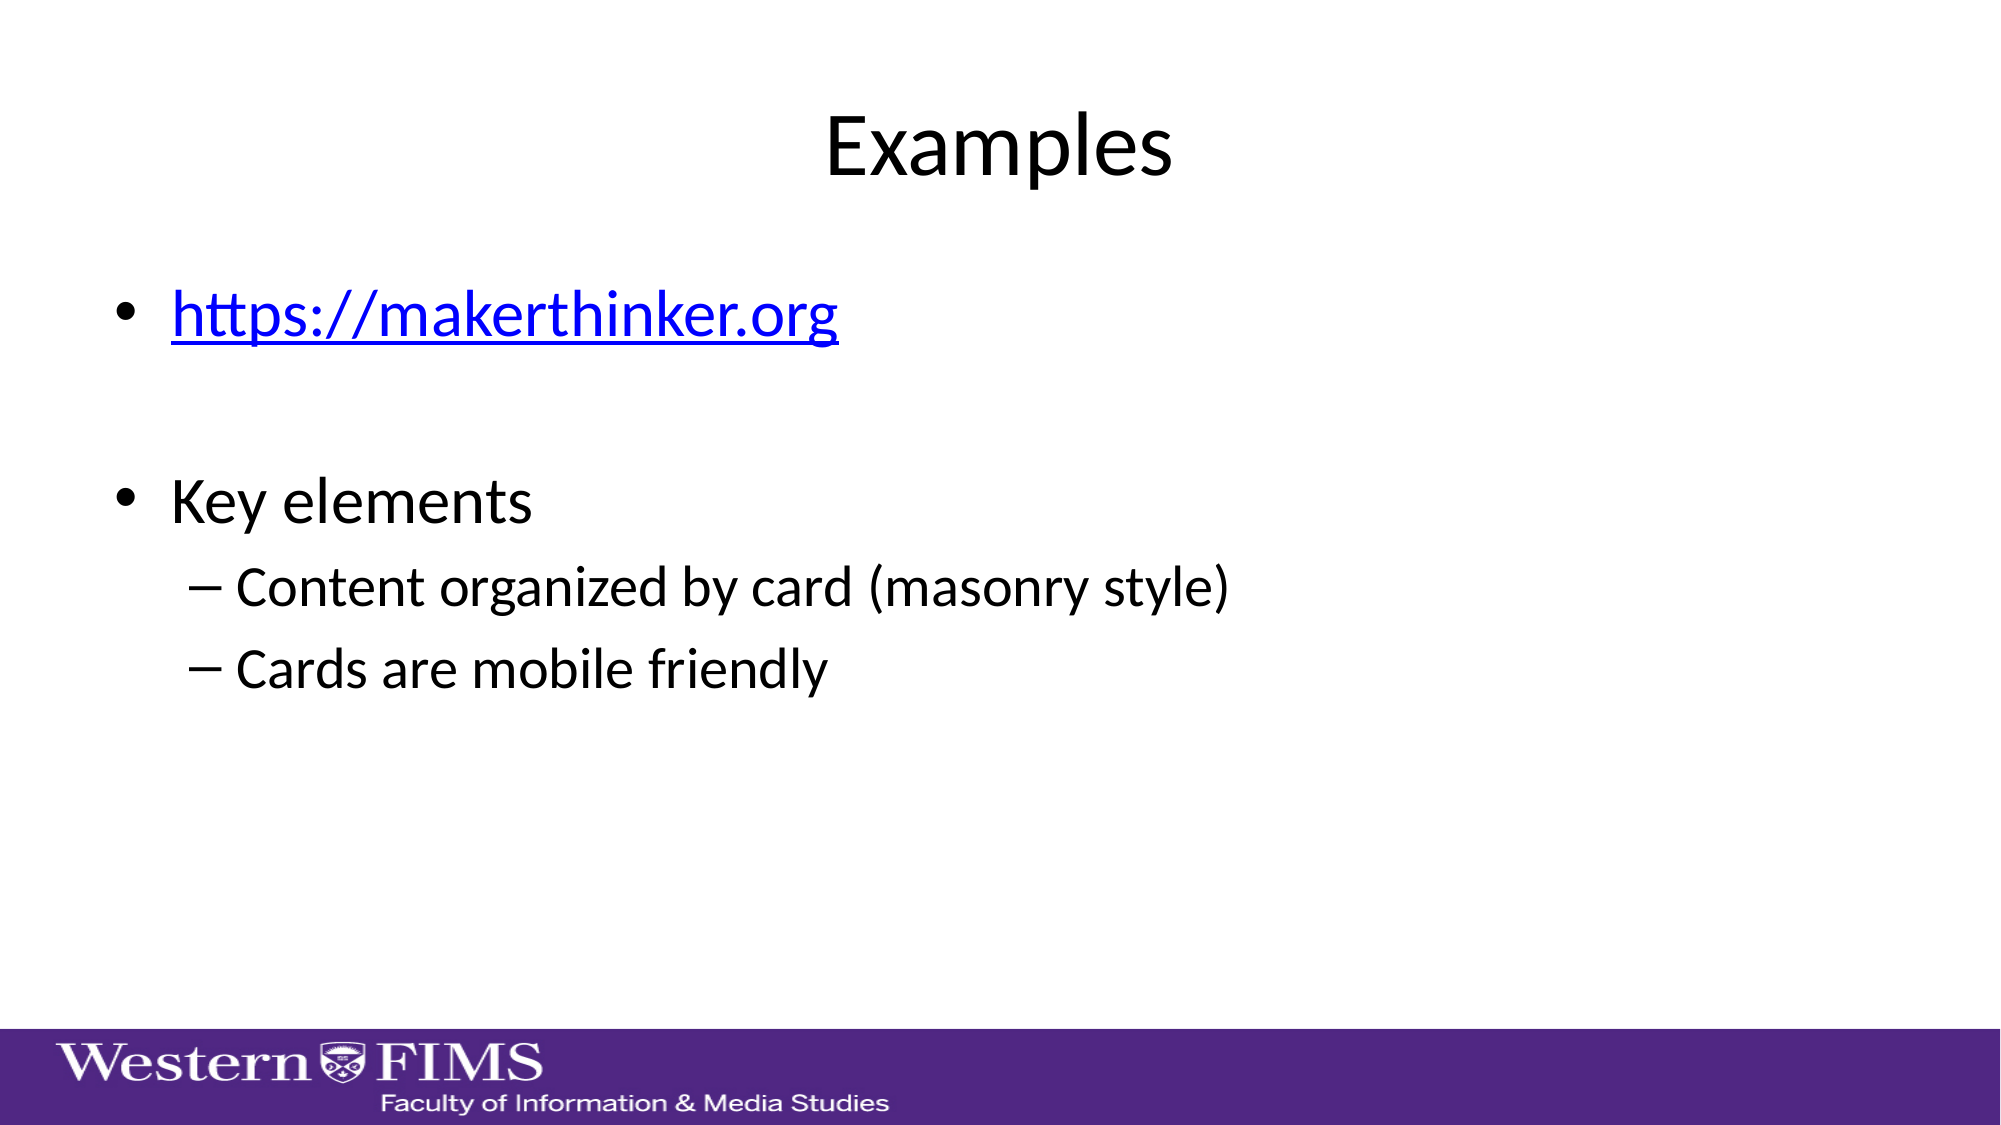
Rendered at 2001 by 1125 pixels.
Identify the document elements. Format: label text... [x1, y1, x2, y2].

picture [0, 0, 2001, 1125]
title Examples [99, 45, 1900, 233]
list https://makerthinker.org Key elements Content organized by card (masonry style) Cards are mobile friendly [99, 262, 1900, 1005]
